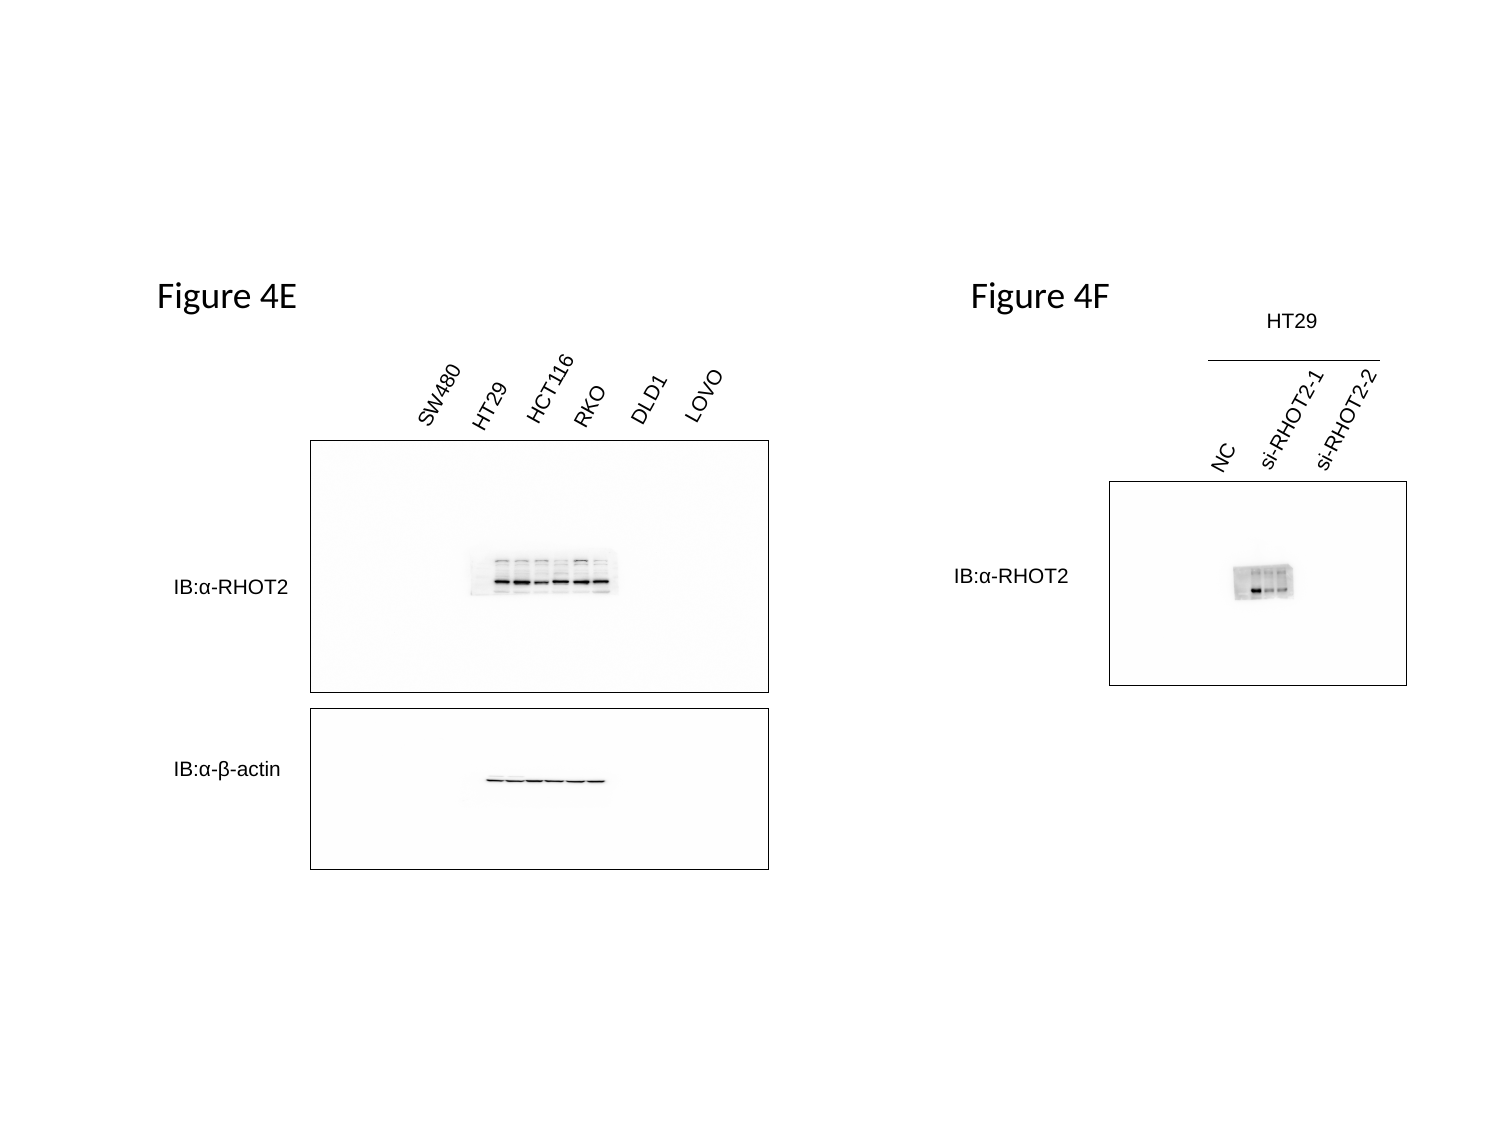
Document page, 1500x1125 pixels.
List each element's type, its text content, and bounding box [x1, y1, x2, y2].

text_box Figure 4E [142, 263, 395, 323]
text_box Figure 4F [956, 263, 1209, 299]
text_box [159, 303, 769, 870]
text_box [939, 299, 1407, 686]
